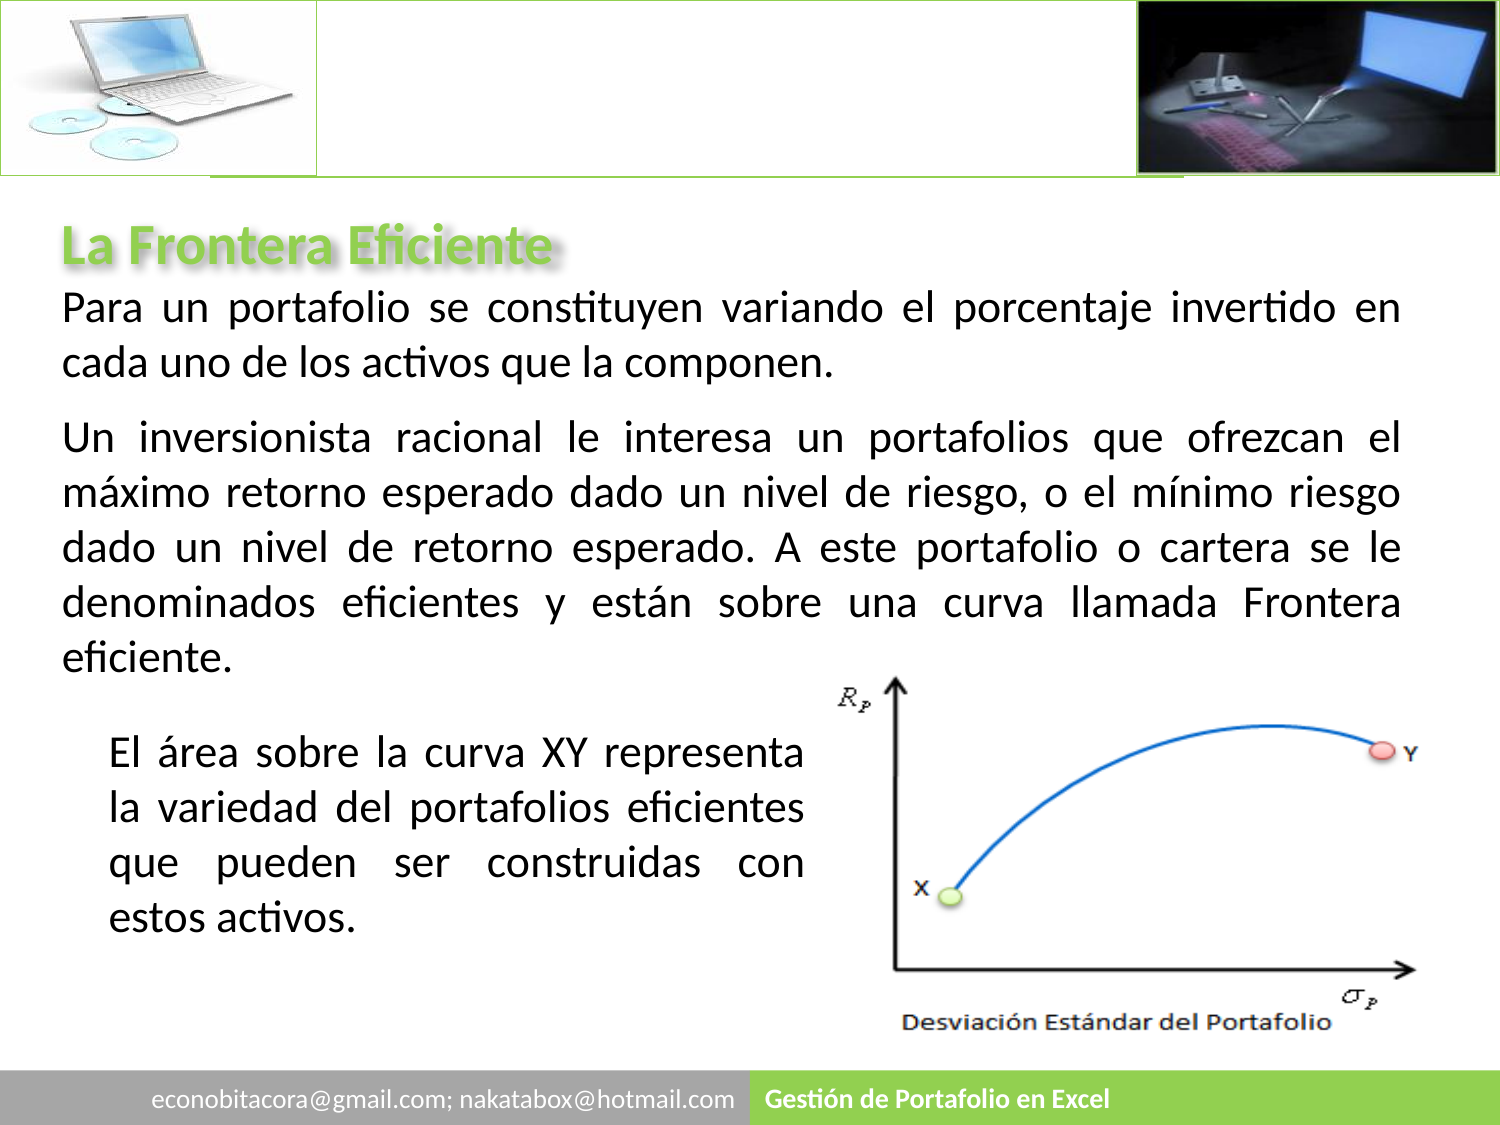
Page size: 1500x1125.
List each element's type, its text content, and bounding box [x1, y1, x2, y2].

text_box econobitacora@gmail.com; nakatabox@hotmail.com [0, 1070, 749, 1125]
picture [1136, 0, 1500, 177]
text_box [318, 0, 1134, 178]
picture [820, 655, 1448, 1052]
text_box Para un portafolio se constituyen variando el porcentaje invertido en cada uno de los activos que la componen. Un inversionista racional le interesa un portafolios que ofrezcan el máximo retorno esperado dado un nivel de riesgo, o el mínimo riesgo dado un nivel de retorno esperado. A este portafolio o cartera se le denominados eficientes y están sobre una curva llamada Frontera eficiente. [46, 269, 1418, 692]
picture [0, 0, 317, 177]
text_box Gestión de Portafolio en Excel [749, 1070, 1500, 1125]
text_box El área sobre la curva XY representa la variedad del portafolios eficientes que pueden ser construidas con estos activos. [93, 714, 814, 950]
subtitle La Frontera Eficiente [46, 199, 680, 282]
